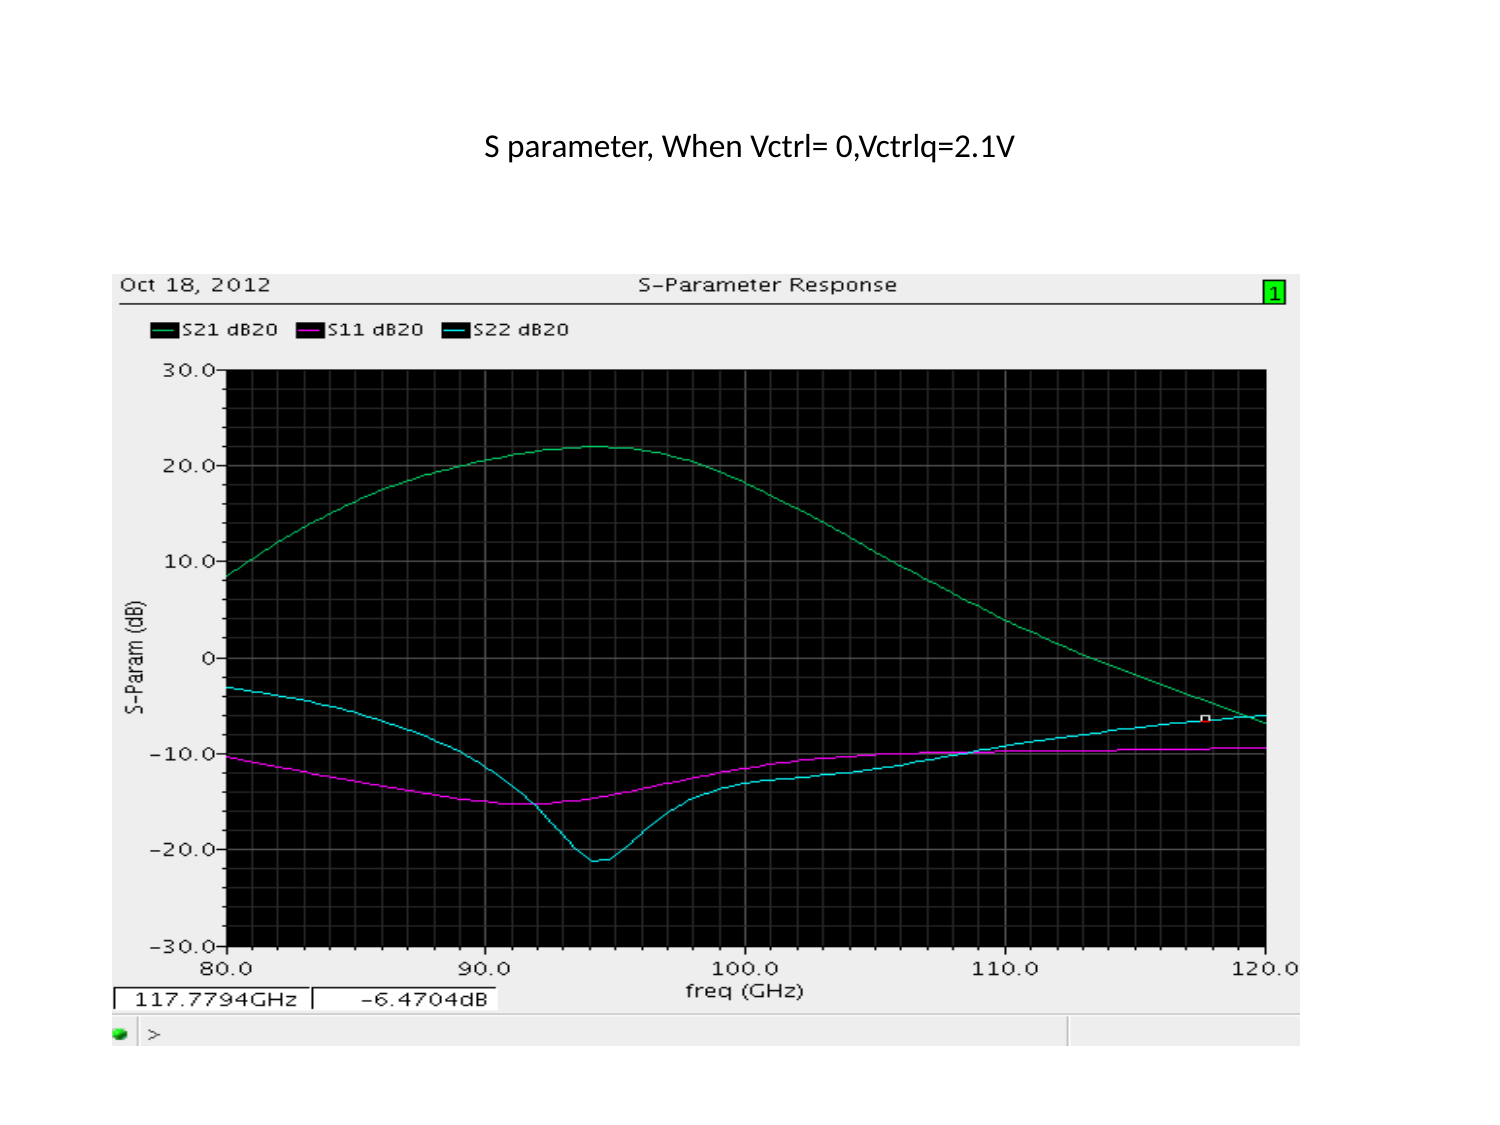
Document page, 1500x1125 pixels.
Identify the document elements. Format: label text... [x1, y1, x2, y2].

title S parameter, When Vctrl= 0,Vctrlq=2.1V [112, 62, 1388, 225]
picture [112, 274, 1301, 1046]
